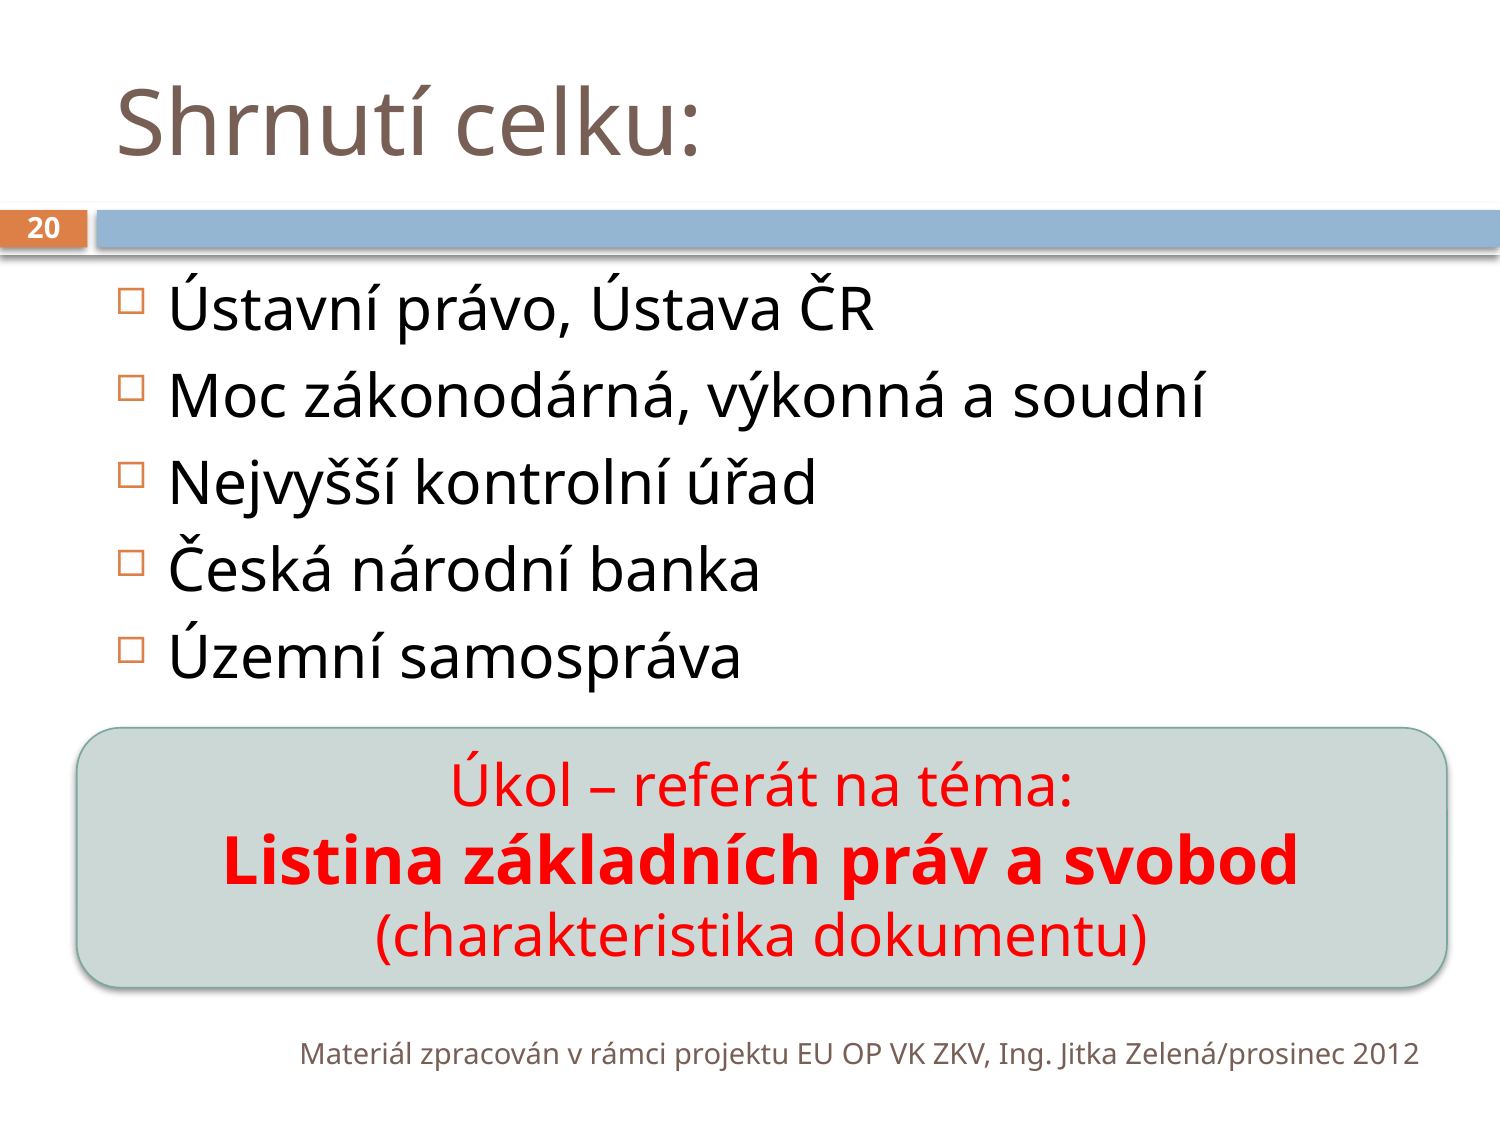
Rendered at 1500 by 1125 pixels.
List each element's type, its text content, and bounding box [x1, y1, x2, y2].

list Ústavní právo, Ústava ČR Moc zákonodárná, výkonná a soudní Nejvyšší kontrolní úřad Česká národní banka Územní samospráva [100, 262, 1438, 705]
title Shrnutí celku: [100, 37, 1438, 200]
footer Materiál zpracován v rámci projektu EU OP VK ZKV, Ing. Jitka Zelená/prosinec 2012 [171, 1023, 1436, 1084]
text_box Úkol – referát na téma: Listina základních práv a svobod (charakteristika dokumentu) [75, 726, 1448, 989]
slide_number 20 [0, 208, 88, 249]
